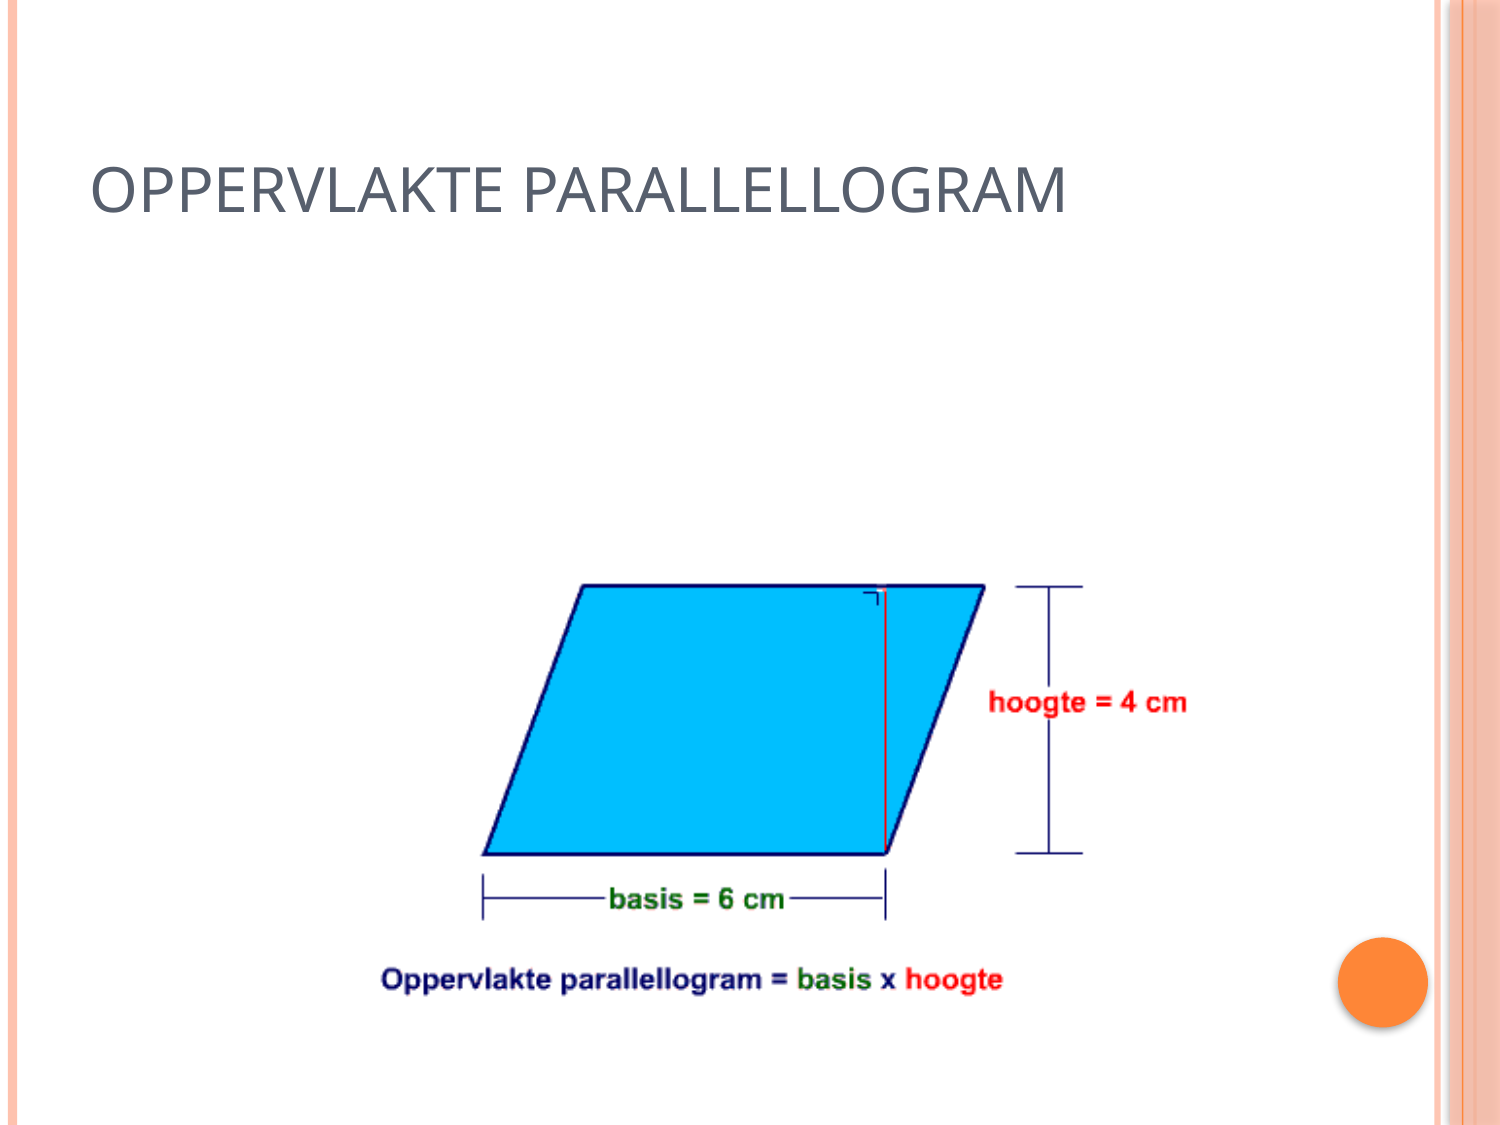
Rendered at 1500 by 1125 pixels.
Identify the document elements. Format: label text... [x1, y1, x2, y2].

picture [182, 349, 1200, 1095]
title Oppervlakte parallellogram [75, 45, 1300, 233]
